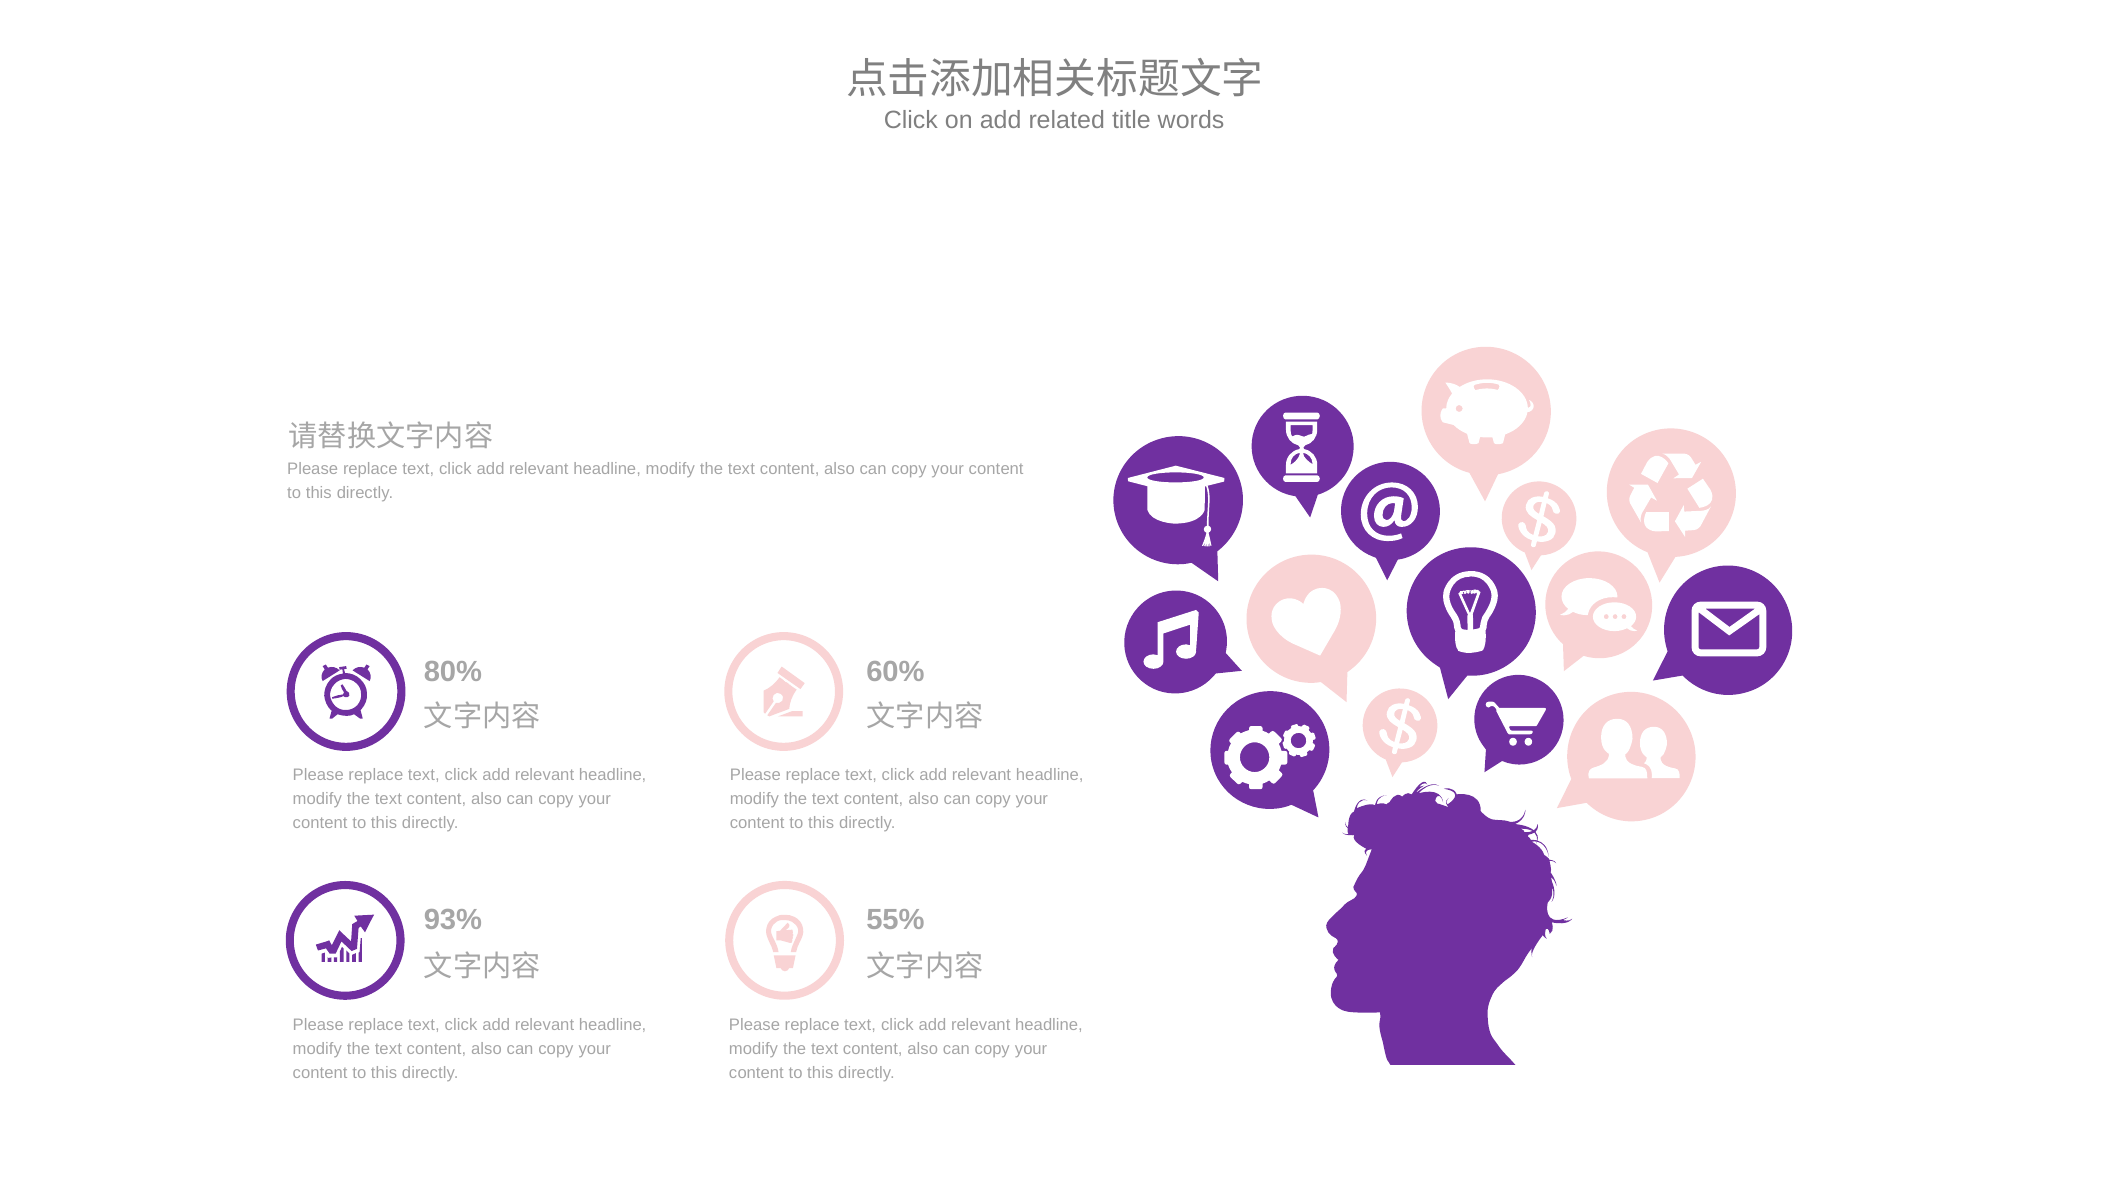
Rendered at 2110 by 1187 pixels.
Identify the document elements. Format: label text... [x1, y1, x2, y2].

text_box Please replace text, click add relevant headline, modify the text content, also can copy your content to this directly. [715, 752, 1108, 840]
text_box 文字内容 [409, 682, 556, 740]
text_box Please replace text, click add relevant headline, modify the text content, also can copy your content to this directly. [278, 752, 672, 840]
text_box [358, 938, 362, 962]
text_box 80% [408, 638, 498, 696]
text_box [315, 914, 375, 954]
text_box [724, 879, 846, 1001]
text_box 文字内容 [409, 932, 556, 990]
text_box 请替换文字内容 [274, 402, 509, 446]
text_box [346, 950, 350, 962]
text_box Click on add related title words [864, 95, 1246, 158]
text_box [766, 914, 804, 953]
text_box 点击添加相关标题文字 [803, 44, 1307, 107]
text_box [773, 955, 796, 972]
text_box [1108, 338, 1800, 1065]
text_box 文字内容 [851, 682, 999, 740]
text_box [339, 946, 344, 962]
text_box Please replace text, click add relevant headline, modify the text content, also can copy your content to this directly. [278, 1002, 672, 1090]
text_box [321, 952, 325, 962]
text_box 55% [851, 886, 940, 943]
text_box [285, 631, 407, 752]
text_box Please replace text, click add relevant headline, modify the text content, also can copy your content to this directly. [272, 446, 1051, 509]
text_box 文字内容 [851, 932, 999, 990]
text_box [763, 666, 805, 717]
text_box [284, 879, 406, 1001]
text_box [321, 664, 367, 719]
text_box 60% [851, 638, 940, 696]
text_box [352, 664, 371, 682]
text_box [723, 631, 845, 752]
text_box Please replace text, click add relevant headline, modify the text content, also can copy your content to this directly. [714, 1002, 1108, 1090]
text_box 93% [408, 886, 498, 943]
